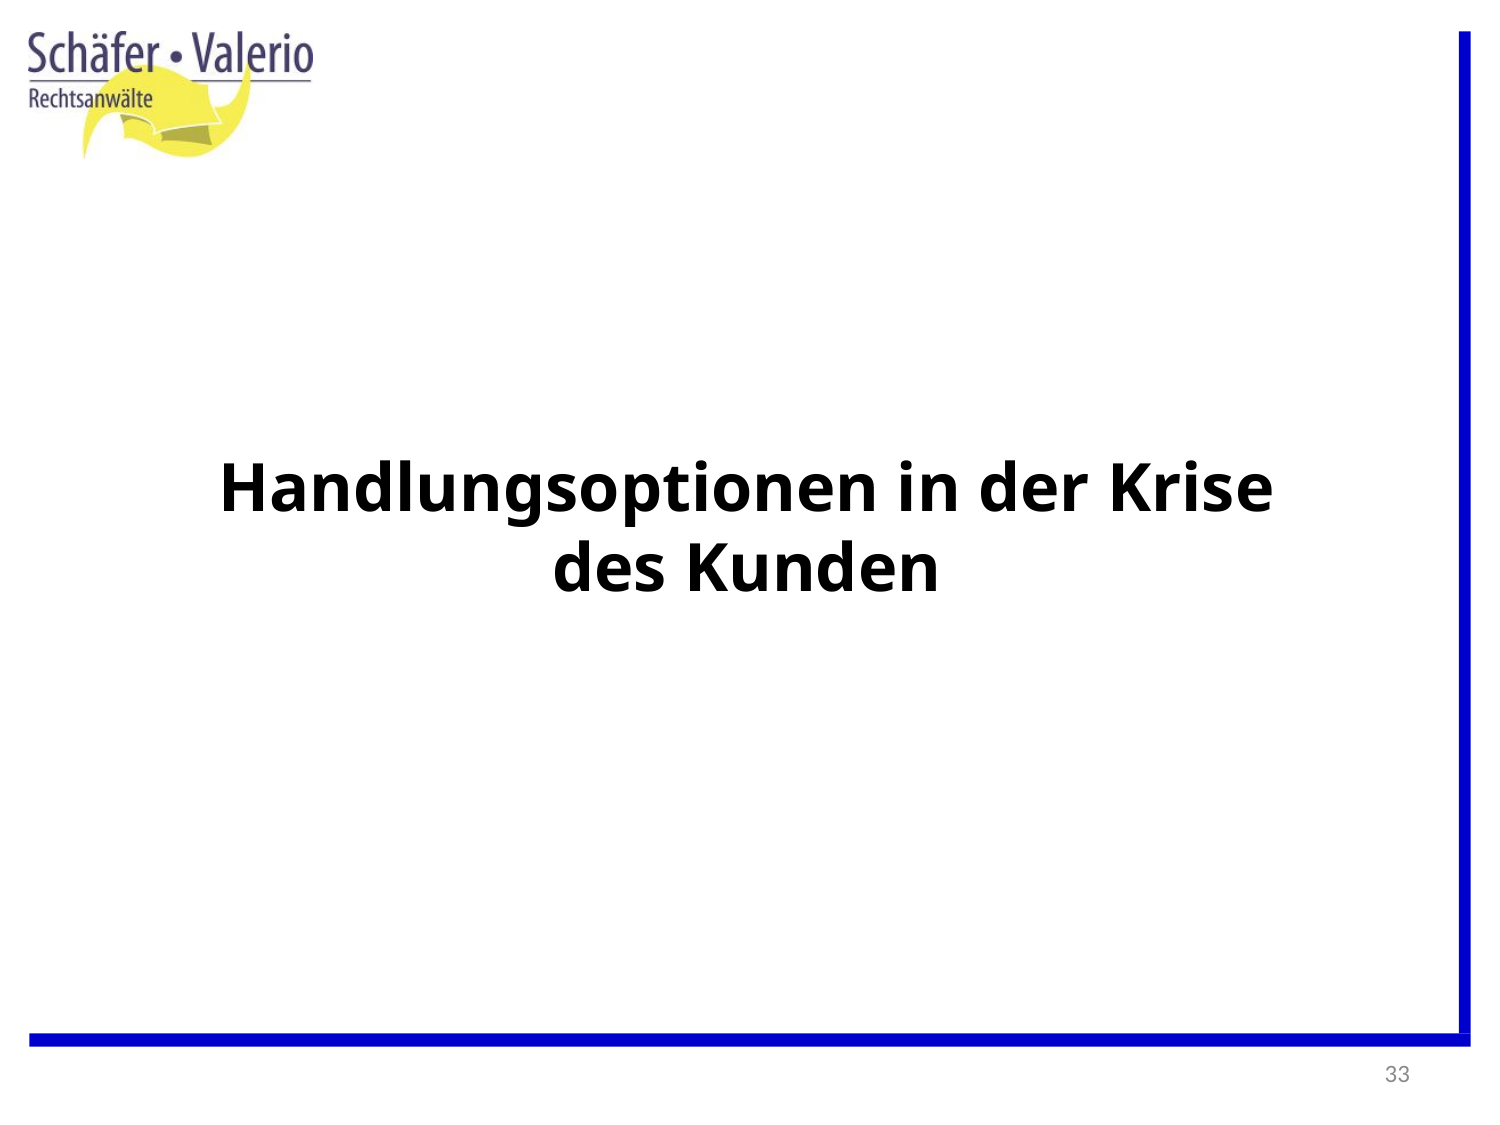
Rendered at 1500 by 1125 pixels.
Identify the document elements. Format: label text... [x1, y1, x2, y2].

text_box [29, 31, 1471, 1048]
picture [28, 31, 314, 160]
slide_number 33 [1074, 1055, 1425, 1103]
